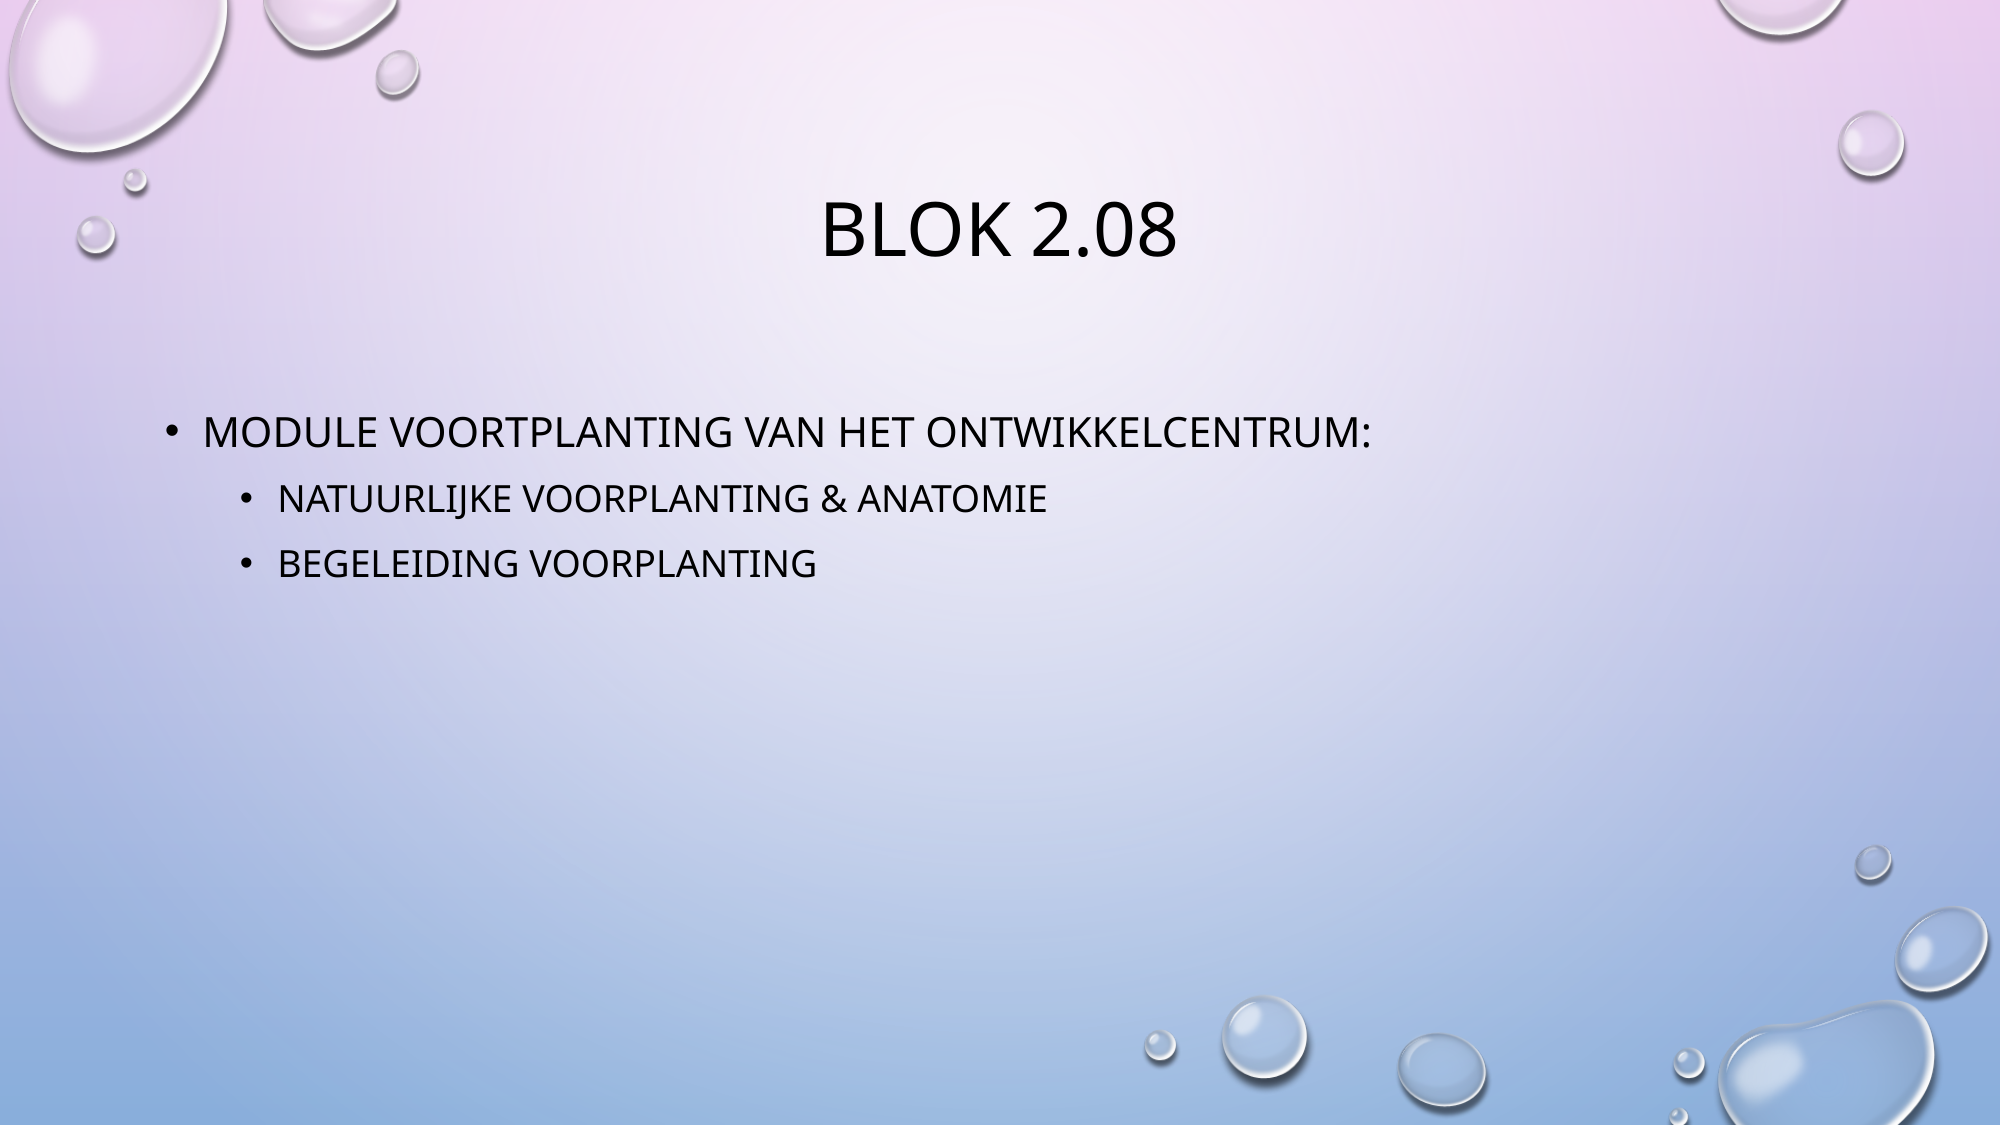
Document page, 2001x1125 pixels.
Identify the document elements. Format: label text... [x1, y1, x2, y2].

title Blok 2.08 [149, 101, 1851, 364]
picture [0, 0, 2000, 1125]
list Module Voortplanting van het ontwikkelcentrum: Natuurlijke voorplanting & anatomie Begeleiding voorplanting [149, 388, 1850, 950]
